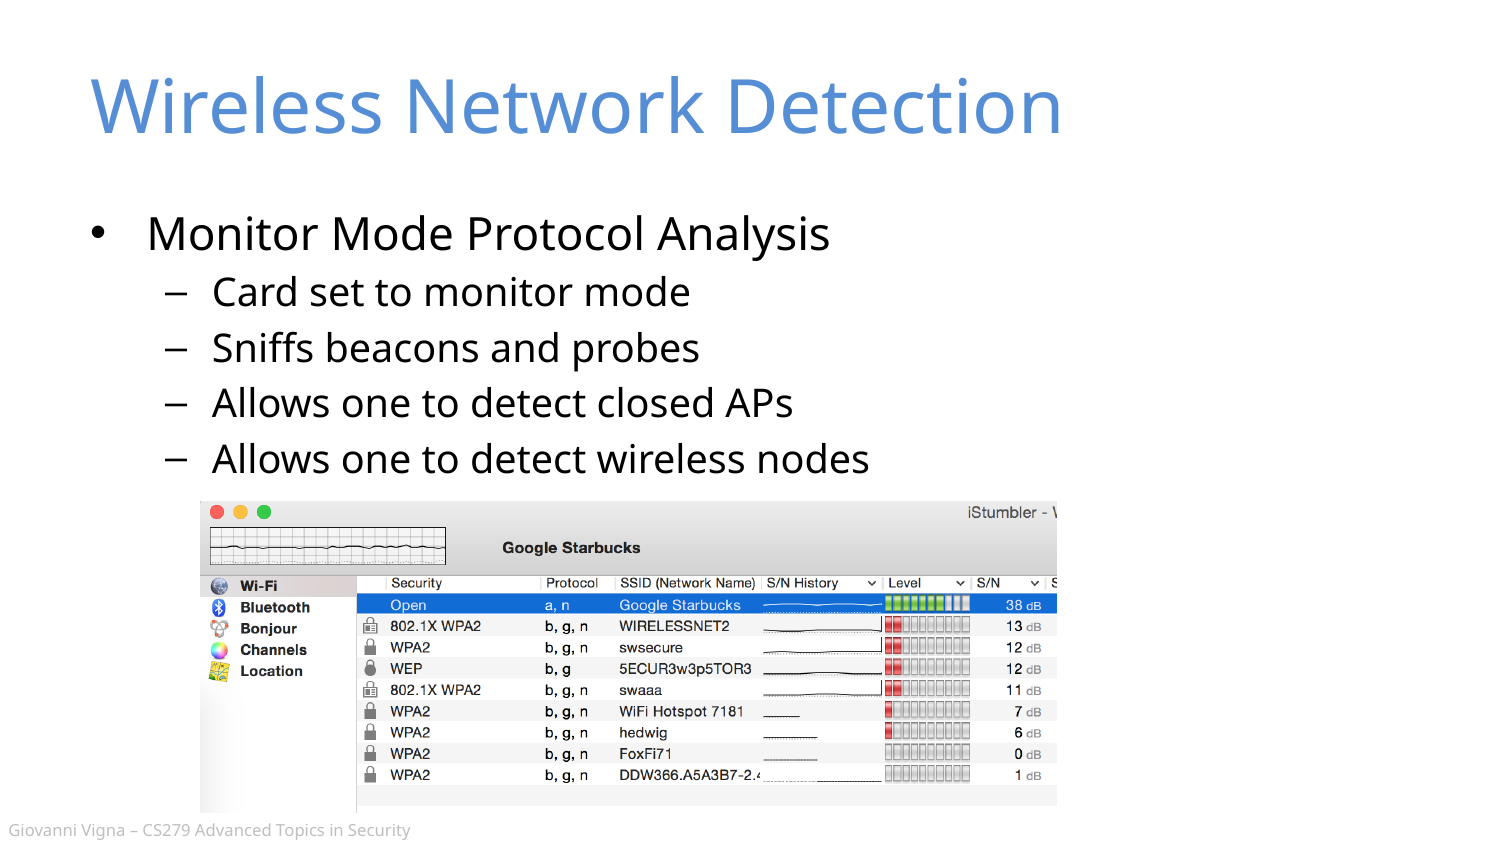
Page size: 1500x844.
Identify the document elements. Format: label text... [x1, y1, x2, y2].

picture [200, 501, 1057, 813]
list Monitor Mode Protocol Analysis Card set to monitor mode Sniffs beacons and probes Allows one to detect closed APs Allows one to detect wireless nodes [75, 196, 1425, 813]
title Wireless Network Detection [75, 33, 1425, 175]
